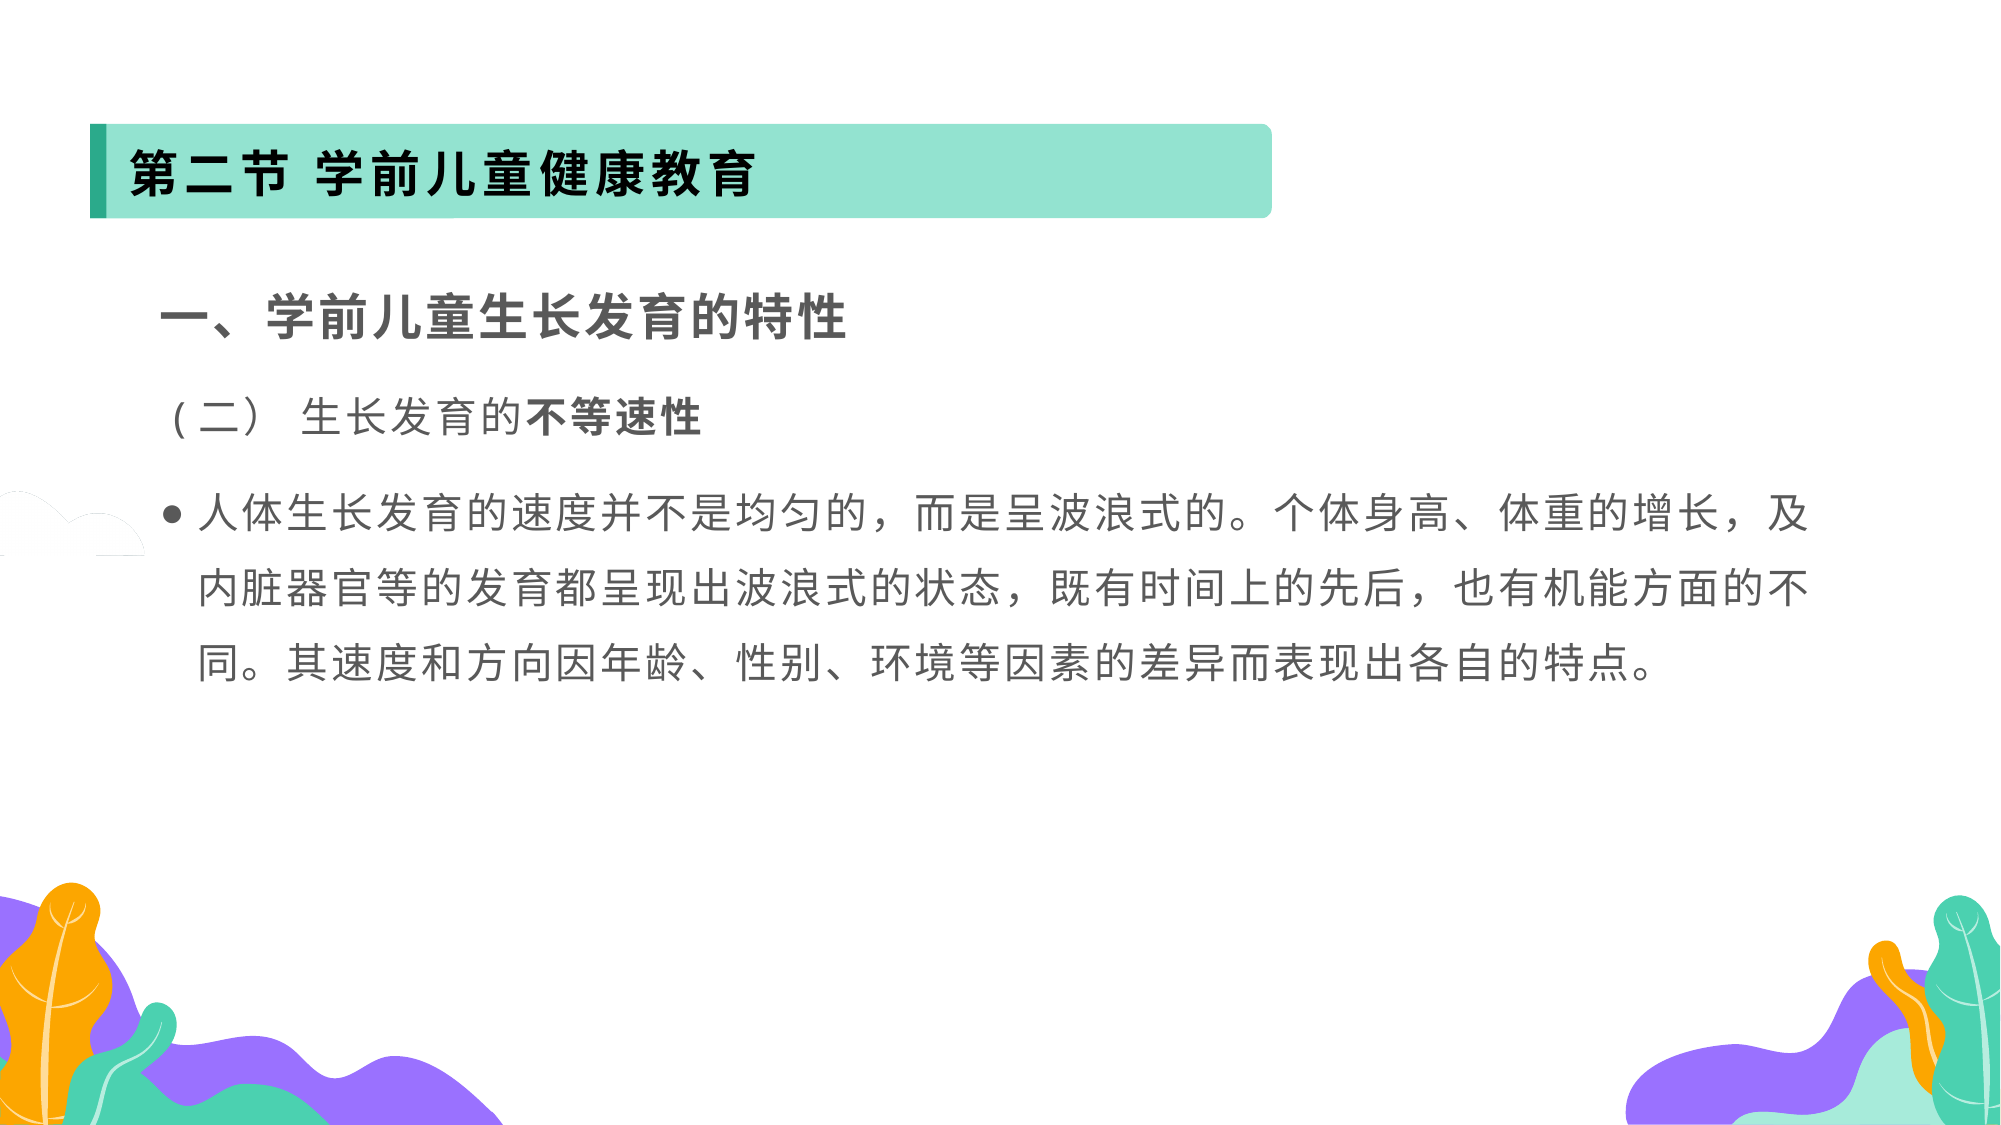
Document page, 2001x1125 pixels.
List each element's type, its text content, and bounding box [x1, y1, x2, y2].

list 一、学前儿童生长发育的特性 (二） 生长发育的不等速性 人体生长发育的速度并不是均匀的，而是呈波浪式的。个体身高、体重的增长，及内脏器官等的发育都呈现出波浪式的状态，既有时间上的先后，也有机能方面的不同。其速度和方向因年龄、性别、环境等因素的差异而表现出各自的特点。 [144, 247, 1841, 991]
title 第二节 学前儿童健康教育 [113, 128, 1251, 217]
picture [0, 451, 144, 556]
